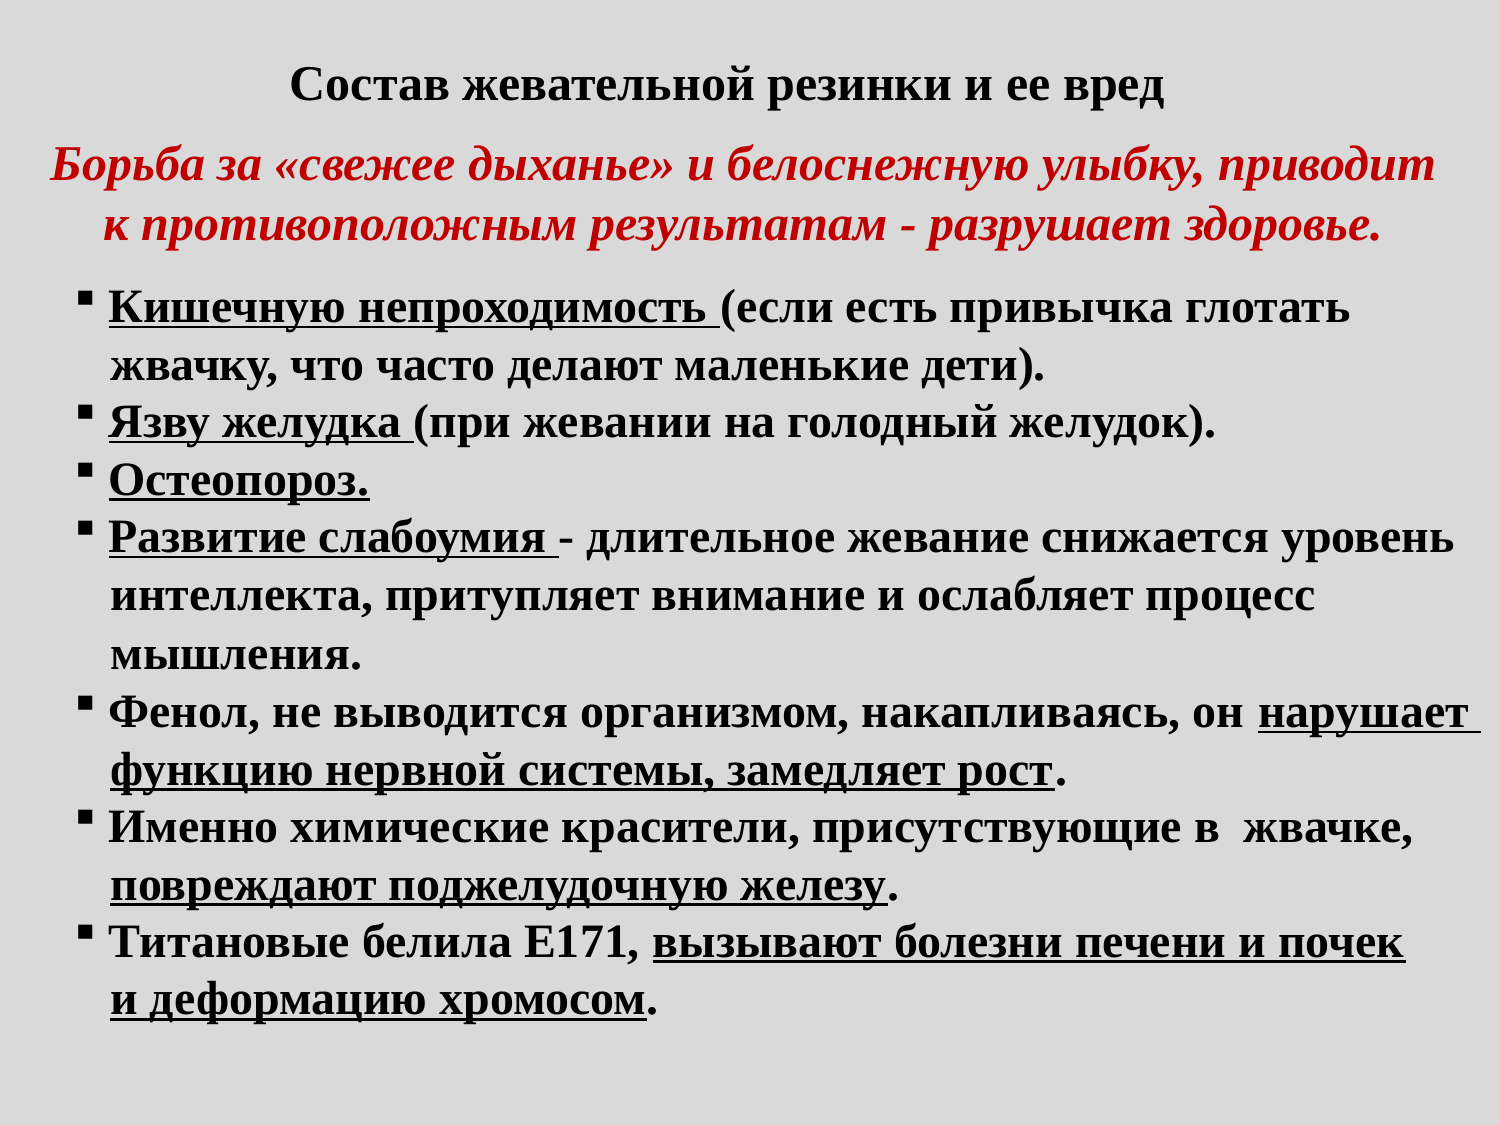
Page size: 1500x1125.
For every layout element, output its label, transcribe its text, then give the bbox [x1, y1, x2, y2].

text_box Состав жевательной резинки и ее вред Борьба за «свежее дыханье» и белоснежную улыбку, приводит к противоположным результатам - разрушает здоровье. Кишечную непроходимость (если есть привычка глотать жвачку, что часто делают маленькие дети). Язву желудка (при жевании на голодный желудок). Остеопороз. Развитие слабоумия - длительное жевание снижается уровень интеллекта, притупляет внимание и ослабляет процесс мышления. Фенол, не выводится организмом, накапливаясь, он нарушает функцию нервной системы, замедляет рост. Именно химические красители, присутствующие в жвачке, повреждают поджелудочную железу. Титановые белила Е171, вызывают болезни печени и почек и деформацию хромосом. [0, 42, 1500, 1032]
